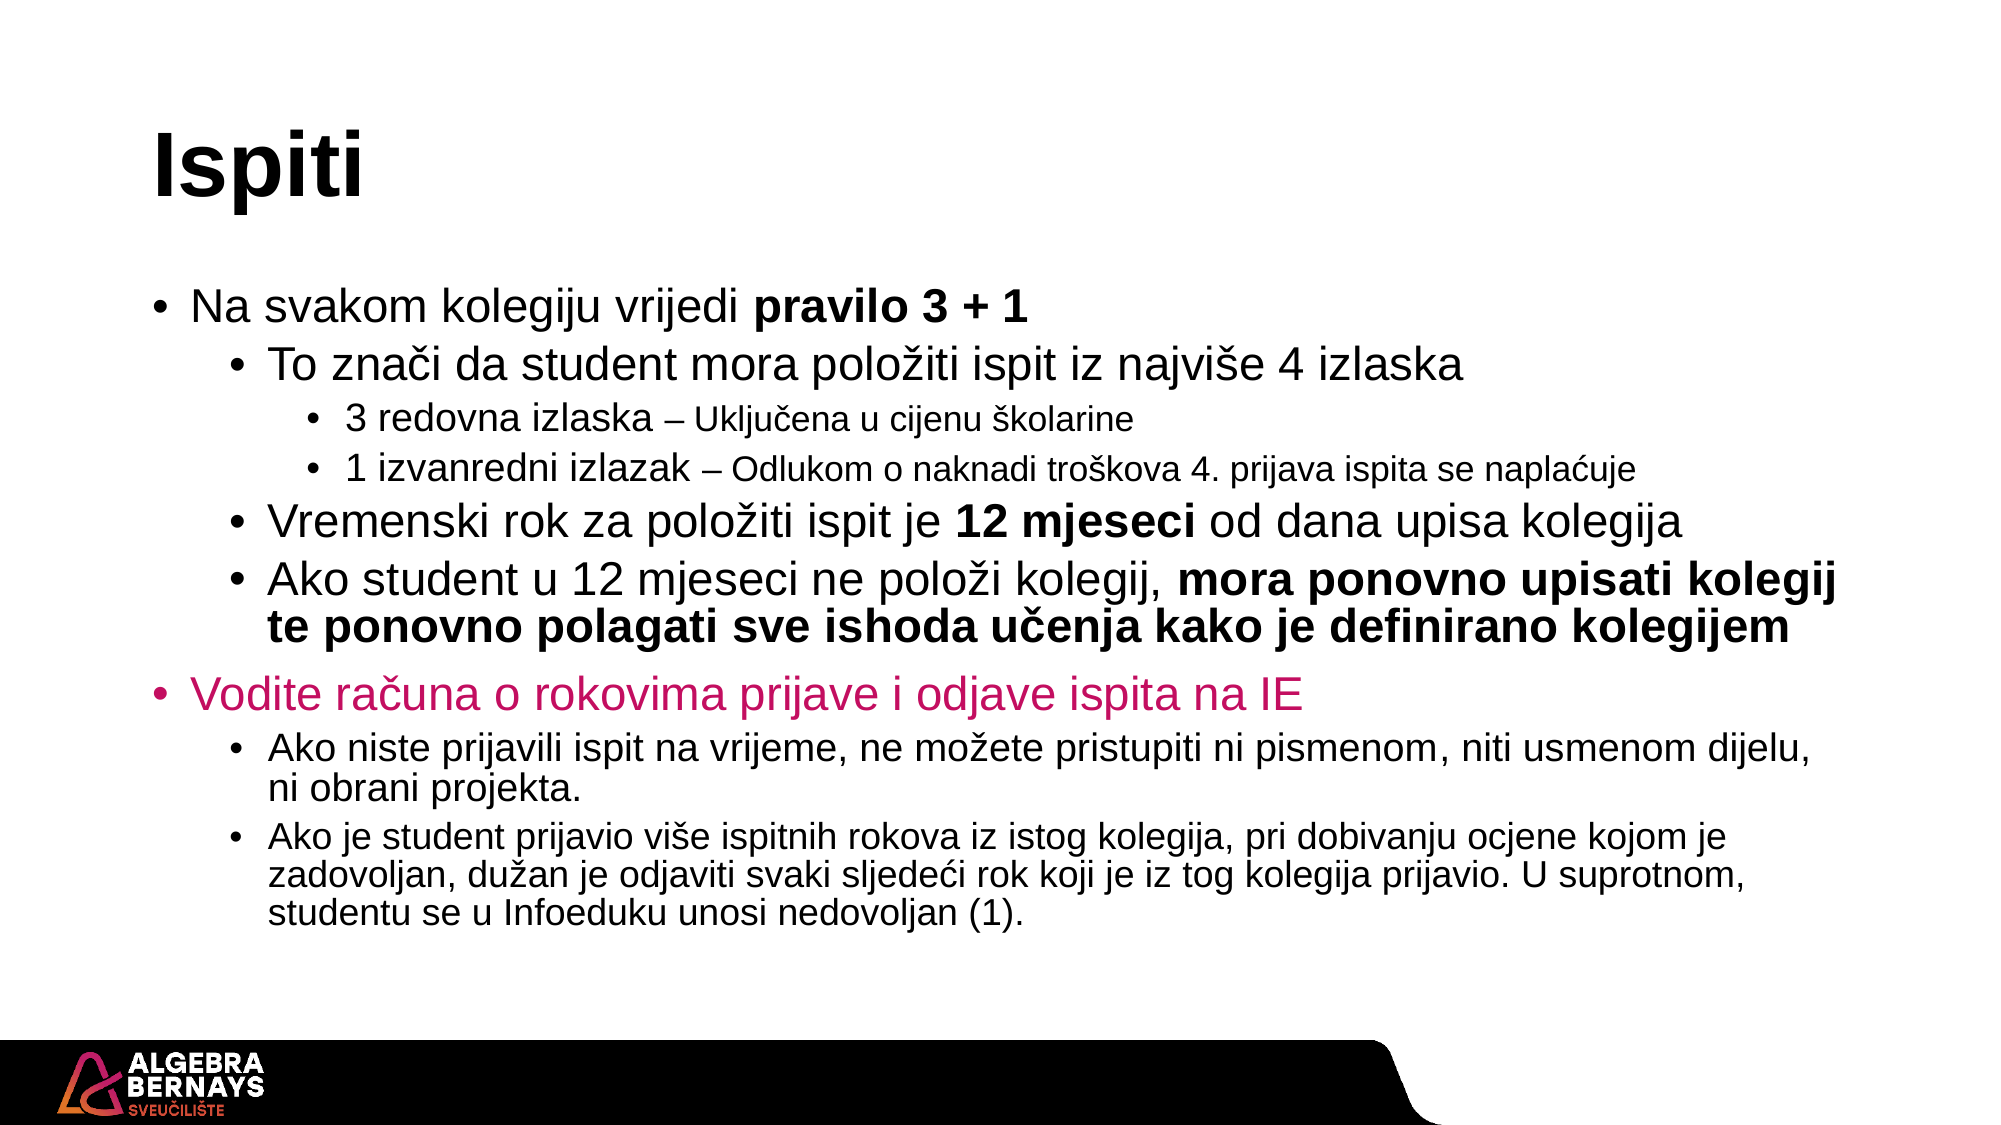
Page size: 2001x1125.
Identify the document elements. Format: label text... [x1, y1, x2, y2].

text_box Ispiti [137, 59, 1863, 277]
text_box Na svakom kolegiju vrijedi pravilo 3 + 1 To znači da student mora položiti ispit iz najviše 4 izlaska 3 redovna izlaska – Uključena u cijenu školarine 1 izvanredni izlazak – Odlukom o naknadi troškova 4. prijava ispita se naplaćuje Vremenski rok za položiti ispit je 12 mjeseci od dana upisa kolegija Ako student u 12 mjeseci ne položi kolegij, mora ponovno upisati kolegij te ponovno polagati sve ishoda učenja kako je definirano kolegijem Vodite računa o rokovima prijave i odjave ispita na IE Ako niste prijavili ispit na vrijeme, ne možete pristupiti ni pismenom, niti usmenom dijelu, ni obrani projekta. Ako je student prijavio više ispitnih rokova iz istog kolegija, pri dobivanju ocjene kojom je zadovoljan, dužan je odjaviti svaki sljedeći rok koji je iz tog kolegija prijavio. U suprotnom, studentu se u Infoeduku unosi nedovoljan (1). [137, 277, 1863, 992]
picture [0, 1040, 1446, 1125]
